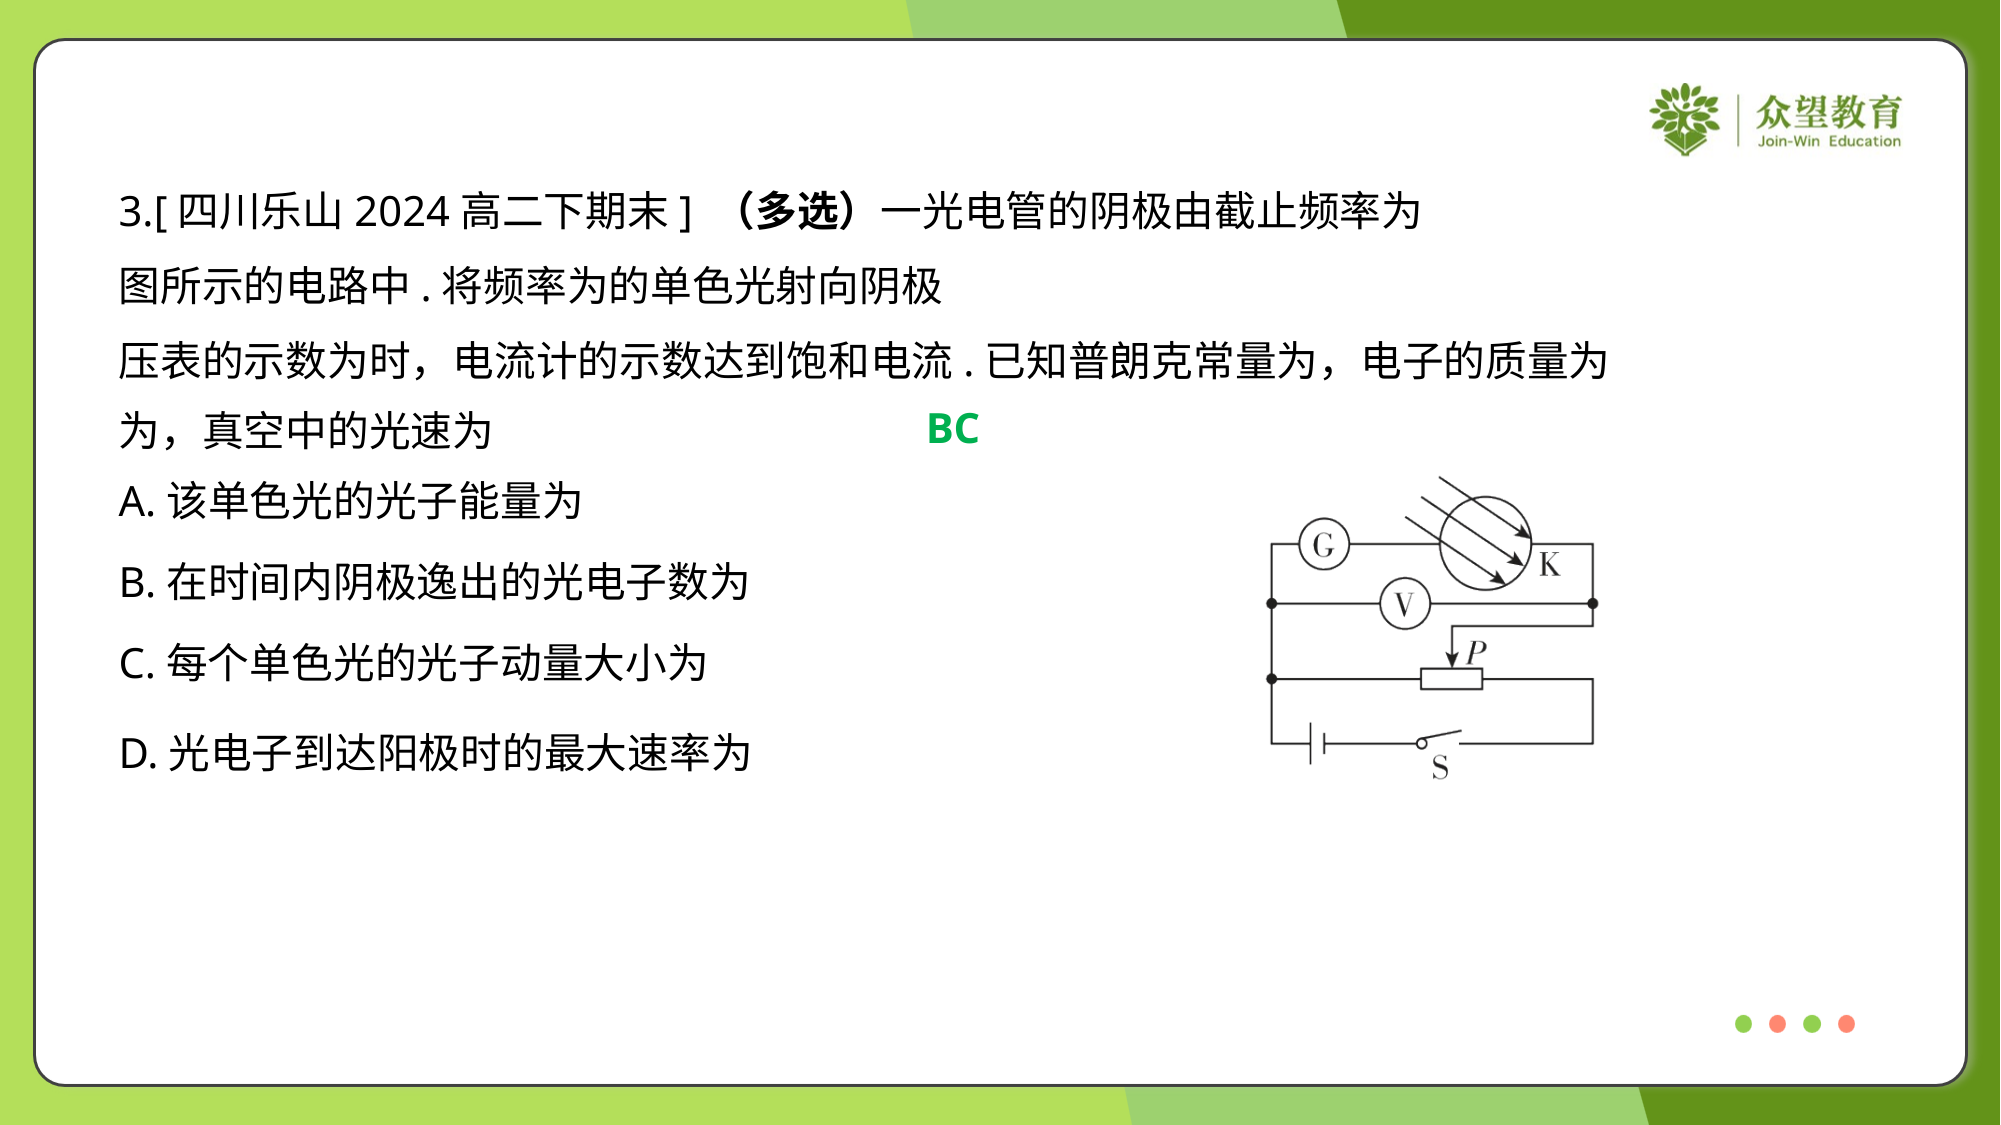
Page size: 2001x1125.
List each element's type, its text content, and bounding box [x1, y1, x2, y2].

text_box BC [909, 381, 997, 446]
picture [0, 0, 2000, 1125]
